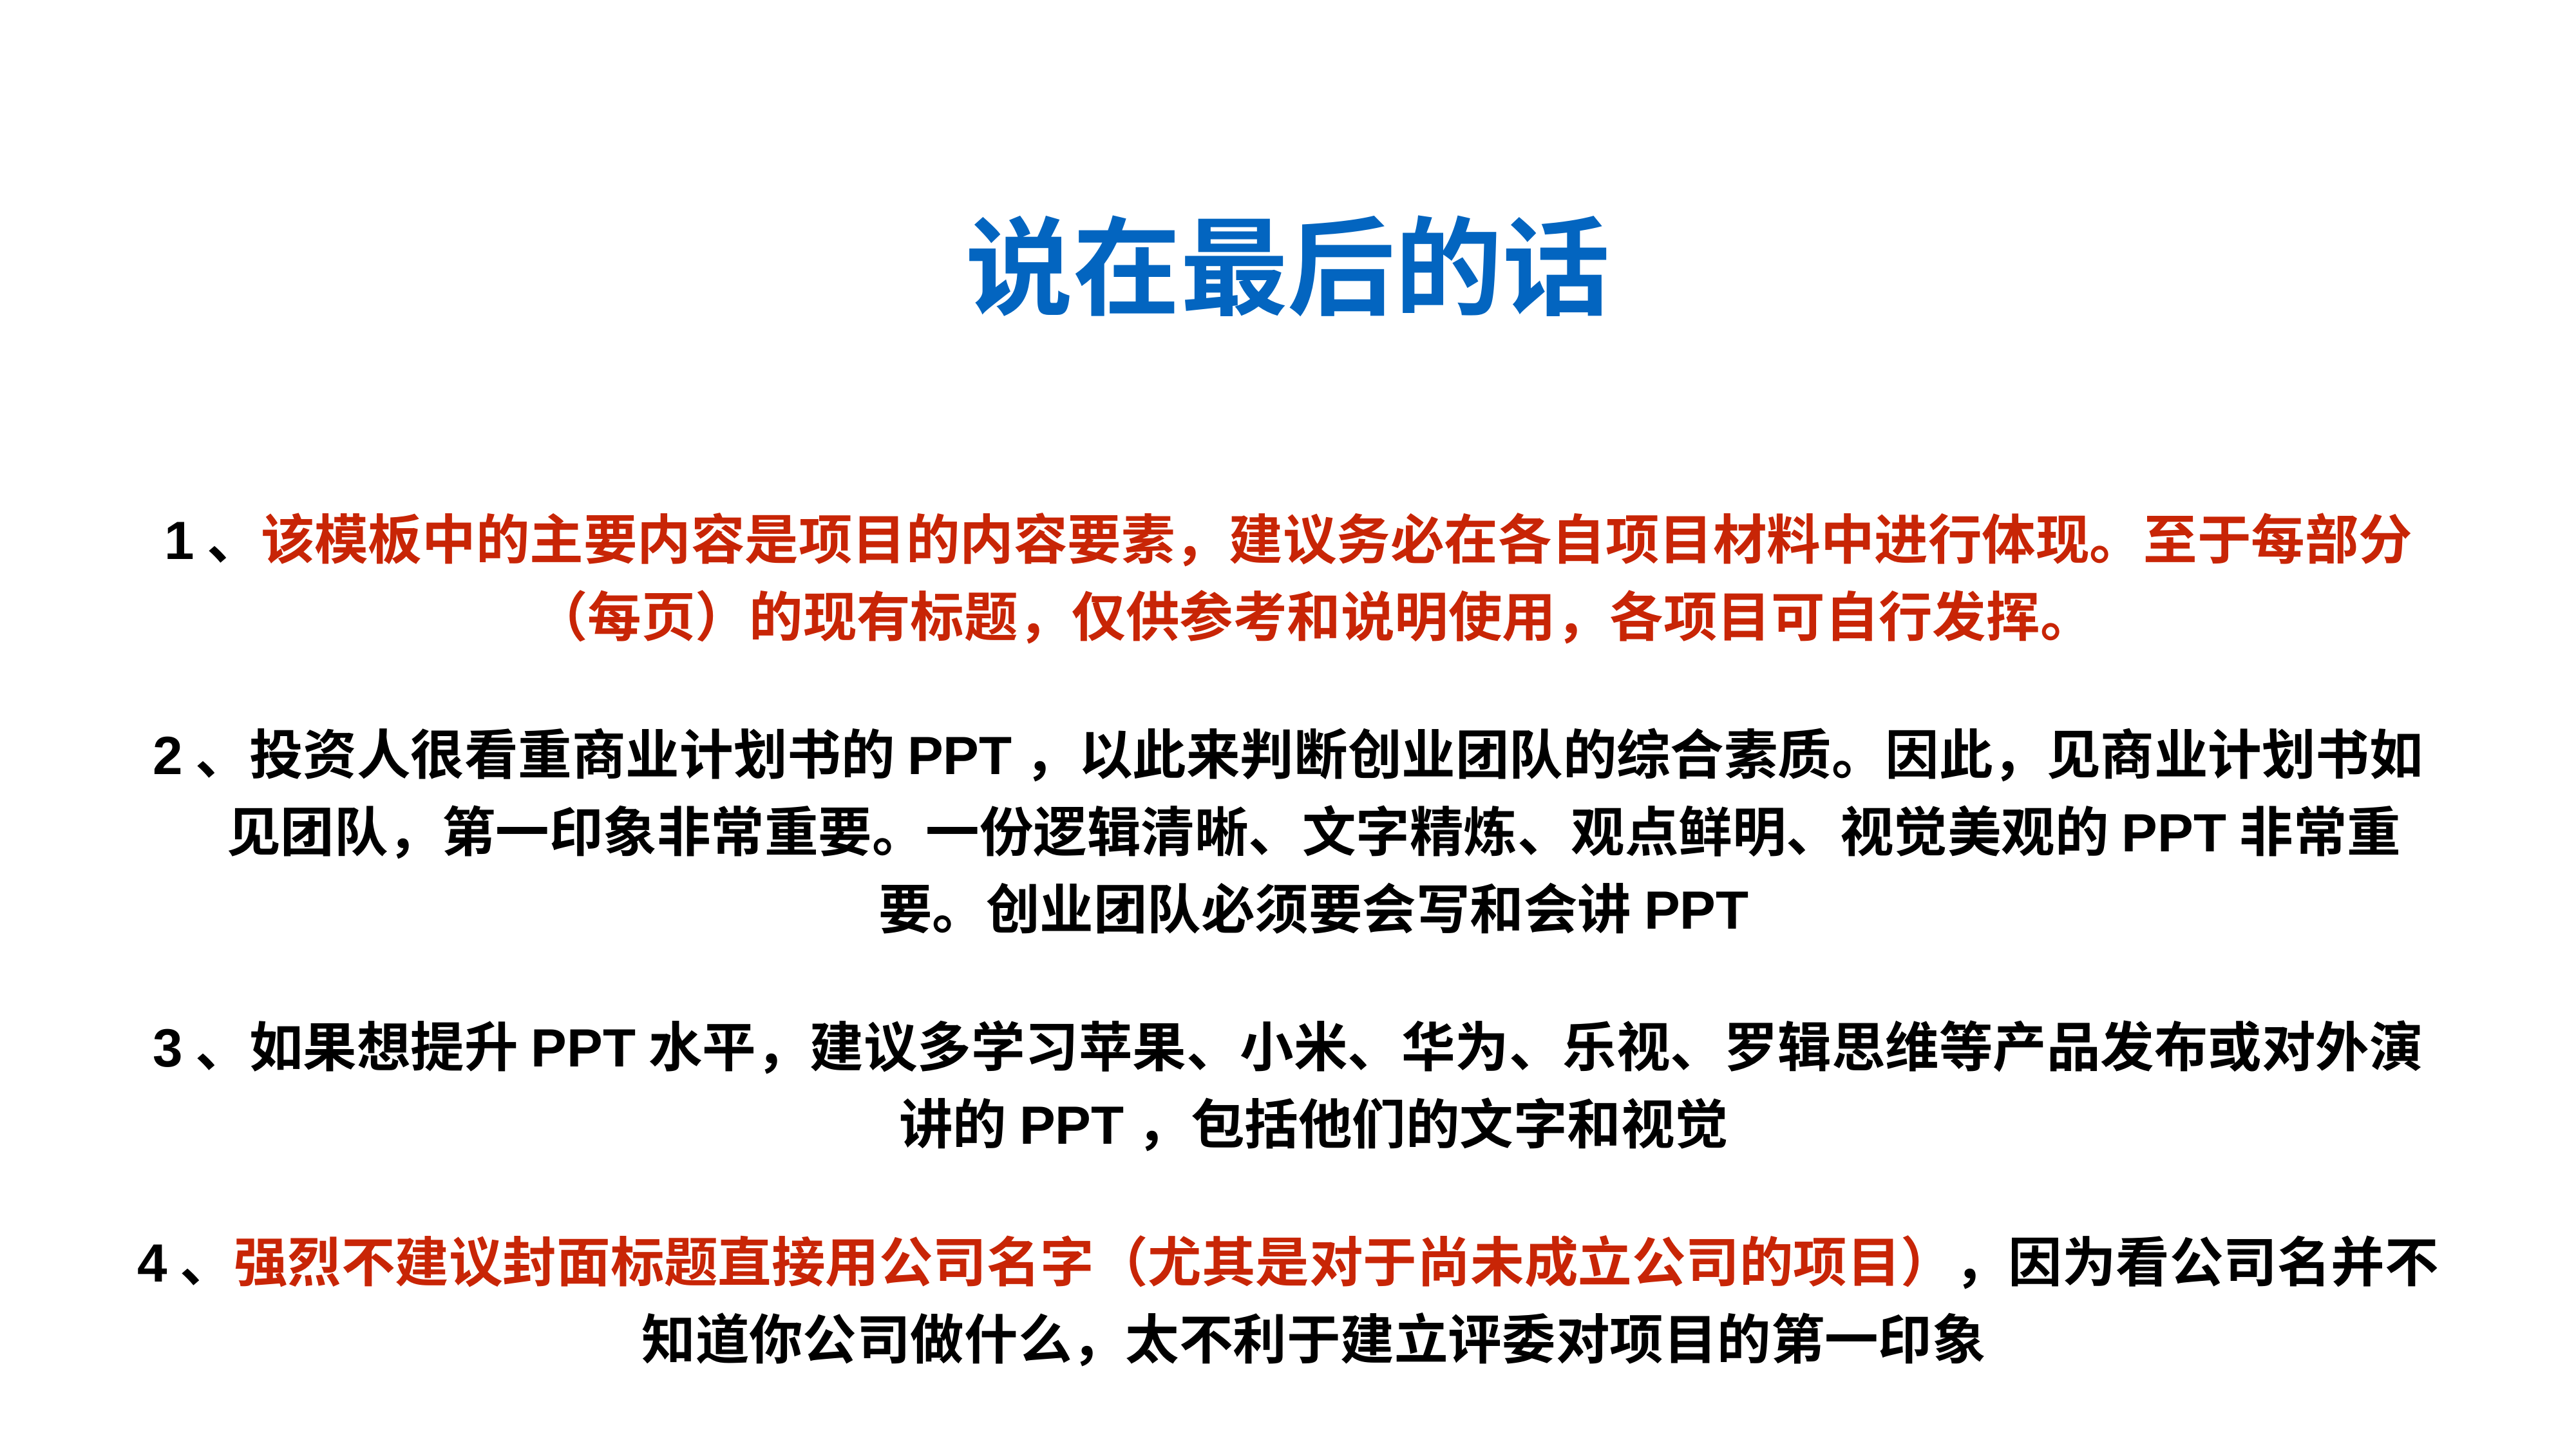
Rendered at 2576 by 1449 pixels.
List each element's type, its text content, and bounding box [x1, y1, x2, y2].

list 1、该模板中的主要内容是项目的内容要素，建议务必在各自项目材料中进行体现。至于每部分（每页）的现有标题，仅供参考和说明使用，各项目可自行发挥。 2、投资人很看重商业计划书的PPT，以此来判断创业团队的综合素质。因此，见商业计划书如见团队，第一印象非常重要。一份逻辑清晰、文字精炼、观点鲜明、视觉美观的PPT非常重要。创业团队必须要会写和会讲PPT 3、如果想提升PPT水平，建议多学习苹果、小米、华为、乐视、罗辑思维等产品发布或对外演讲的PPT，包括他们的文字和视觉 4、强烈不建议封面标题直接用公司名字（尤其是对于尚未成立公司的项目），因为看公司名并不知道你公司做什么，太不利于建立评委对项目的第一印象 [123, 435, 2453, 1427]
list 说在最后的话 [64, 183, 2512, 345]
